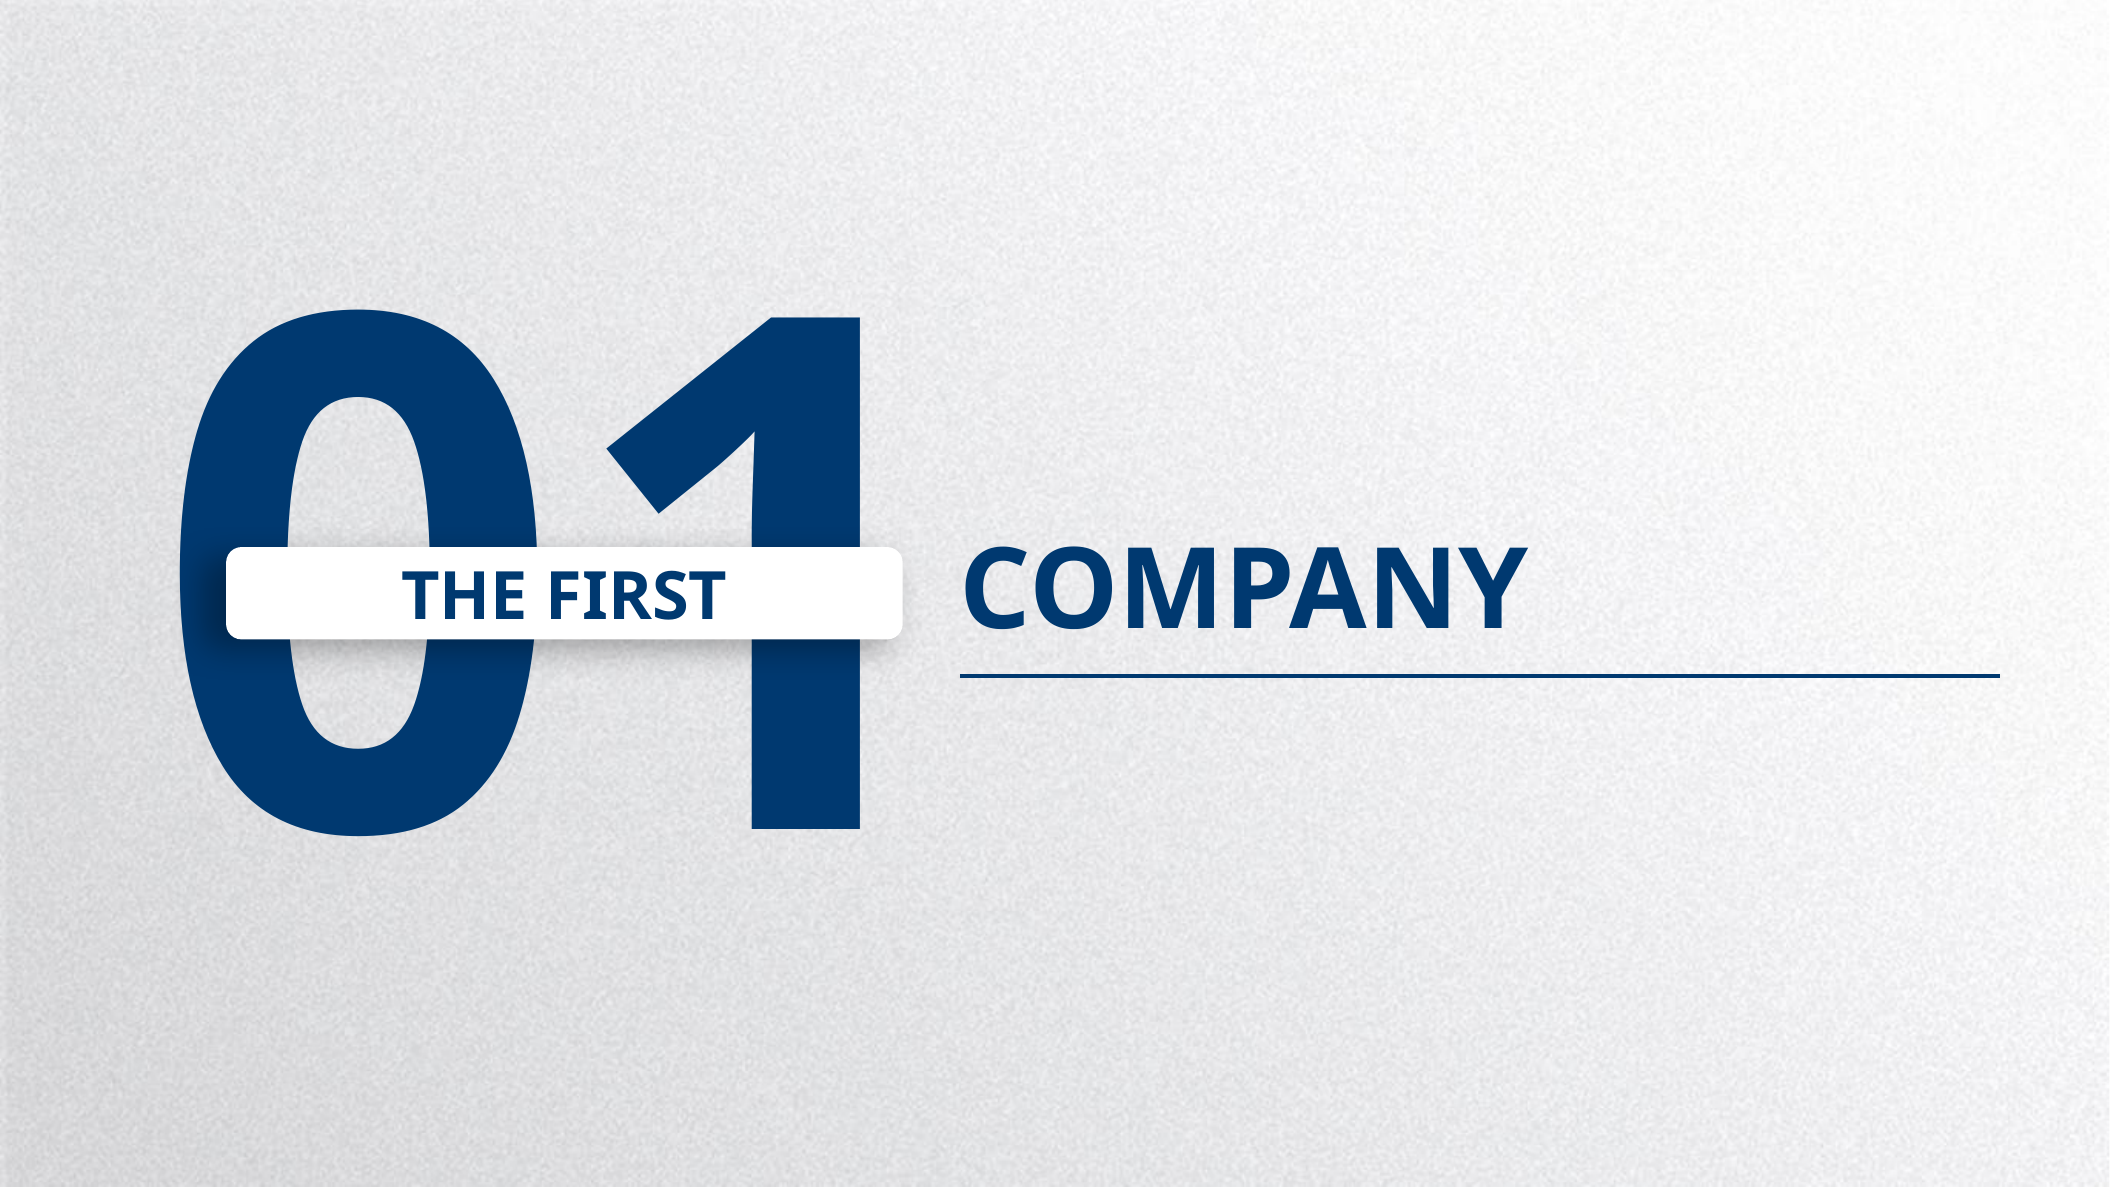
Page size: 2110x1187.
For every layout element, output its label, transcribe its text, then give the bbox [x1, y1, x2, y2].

picture [0, 0, 2110, 1187]
text_box 01 [145, 112, 984, 973]
text_box COMPANY [959, 516, 1587, 652]
text_box The fIrst [374, 552, 755, 633]
text_box [225, 545, 904, 641]
